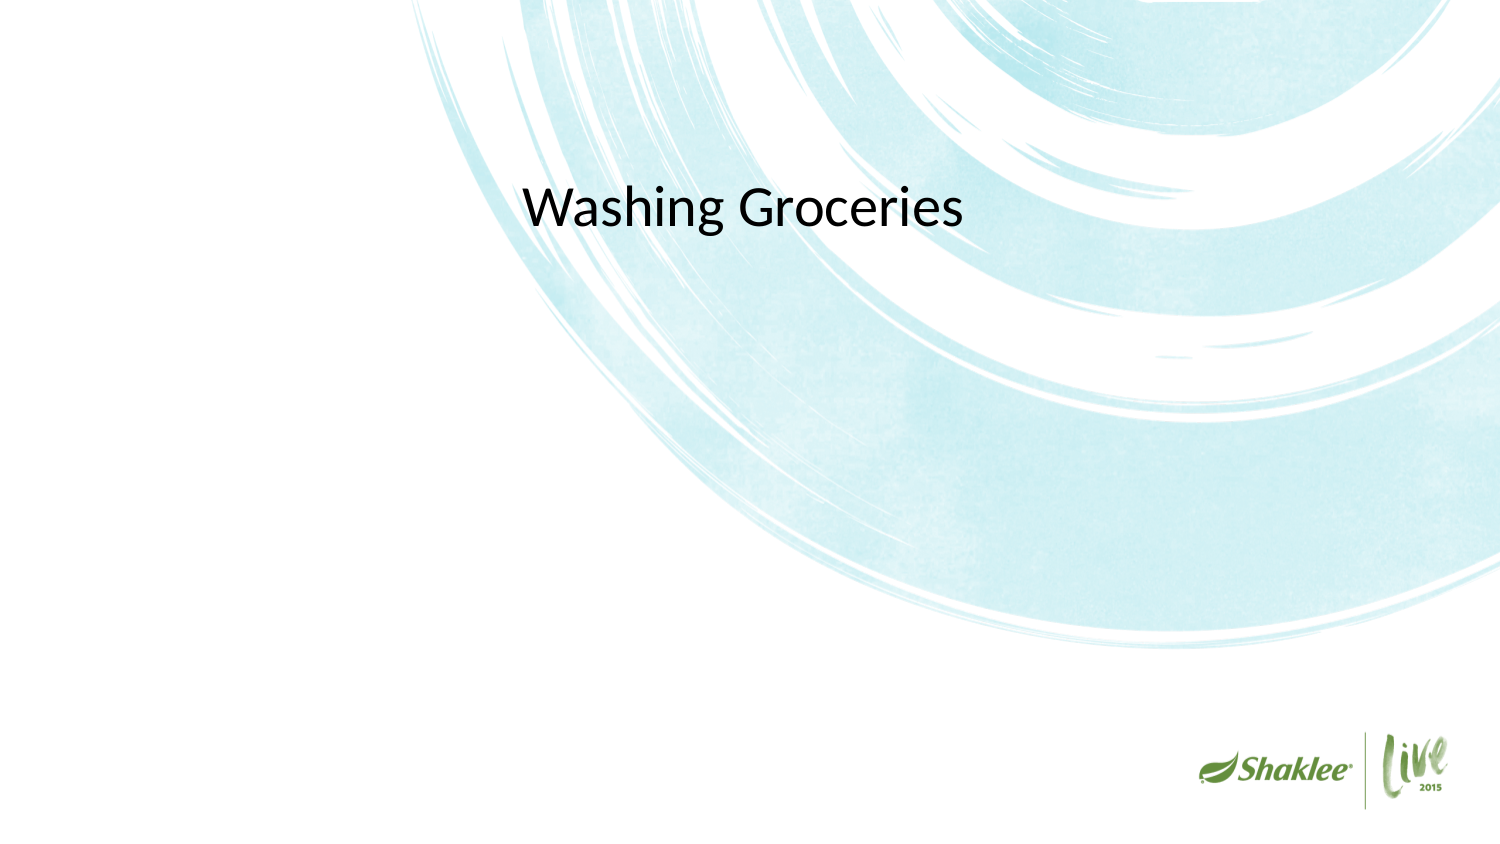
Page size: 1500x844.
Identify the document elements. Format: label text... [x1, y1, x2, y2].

title Washing Groceries [75, 133, 1425, 274]
picture [0, 0, 1500, 844]
